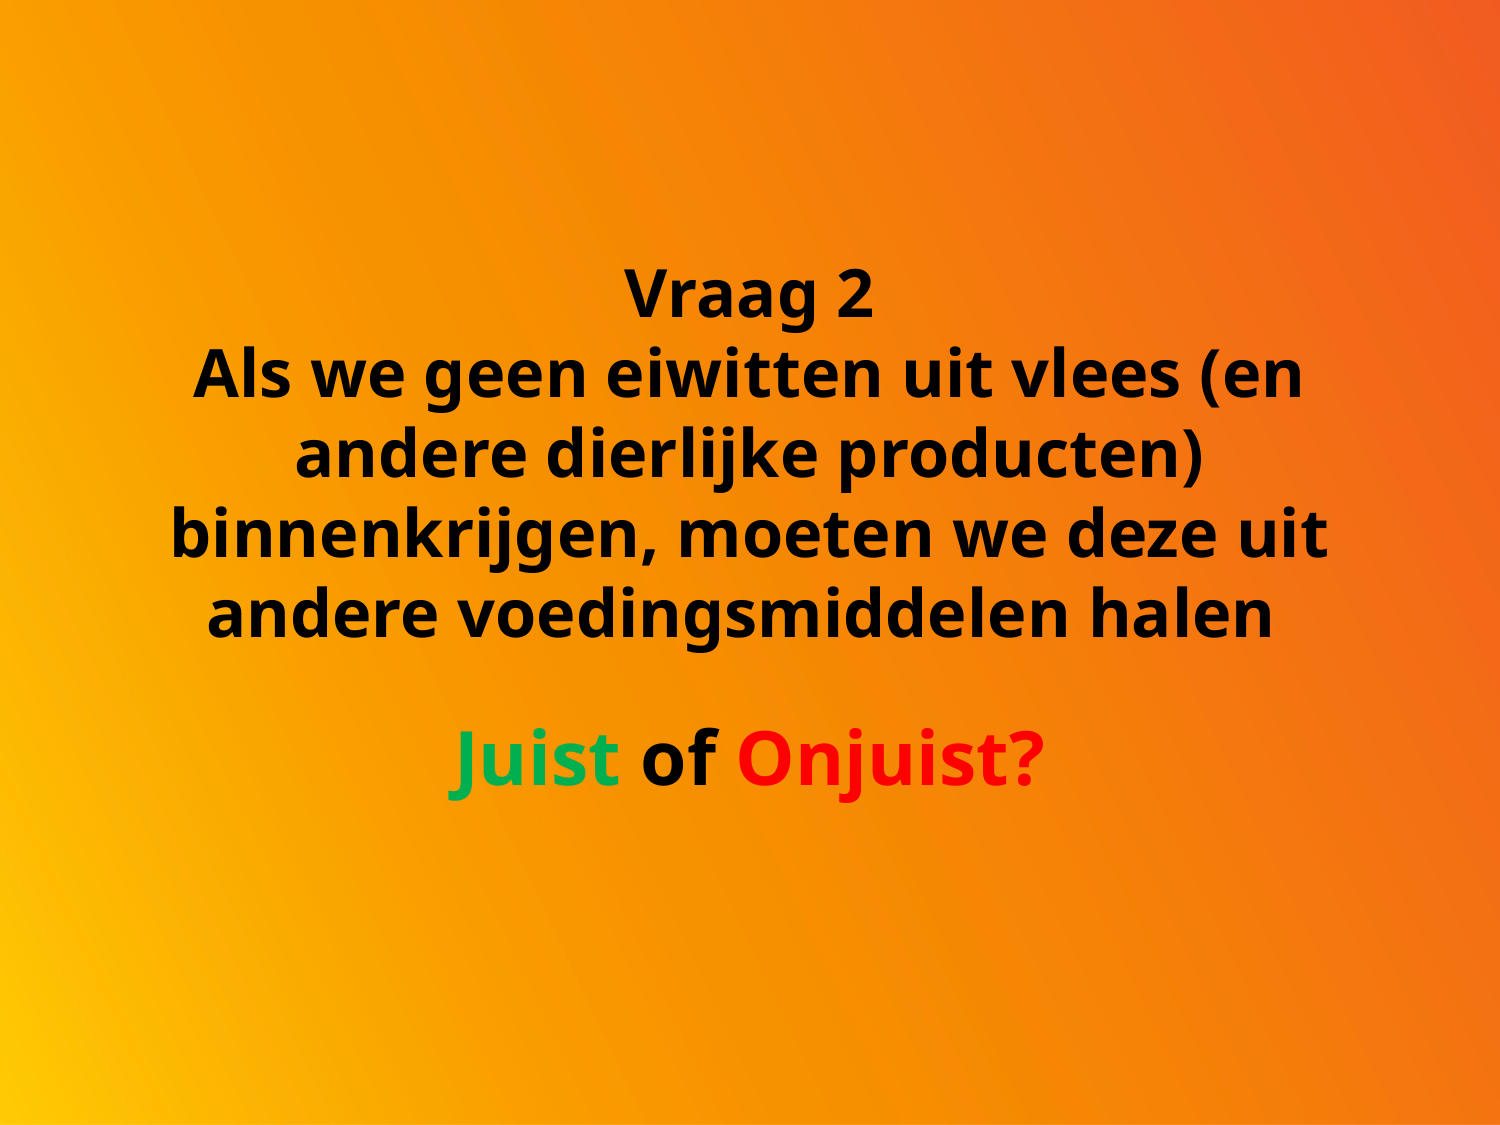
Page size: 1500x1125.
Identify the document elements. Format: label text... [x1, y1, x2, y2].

text_box Vraag 2 Als we geen eiwitten uit vlees (en andere dierlijke producten) binnenkrijgen, moeten we deze uit andere voedingsmiddelen halen Juist of Onjuist? [147, 243, 1353, 808]
picture [0, 0, 1500, 1125]
